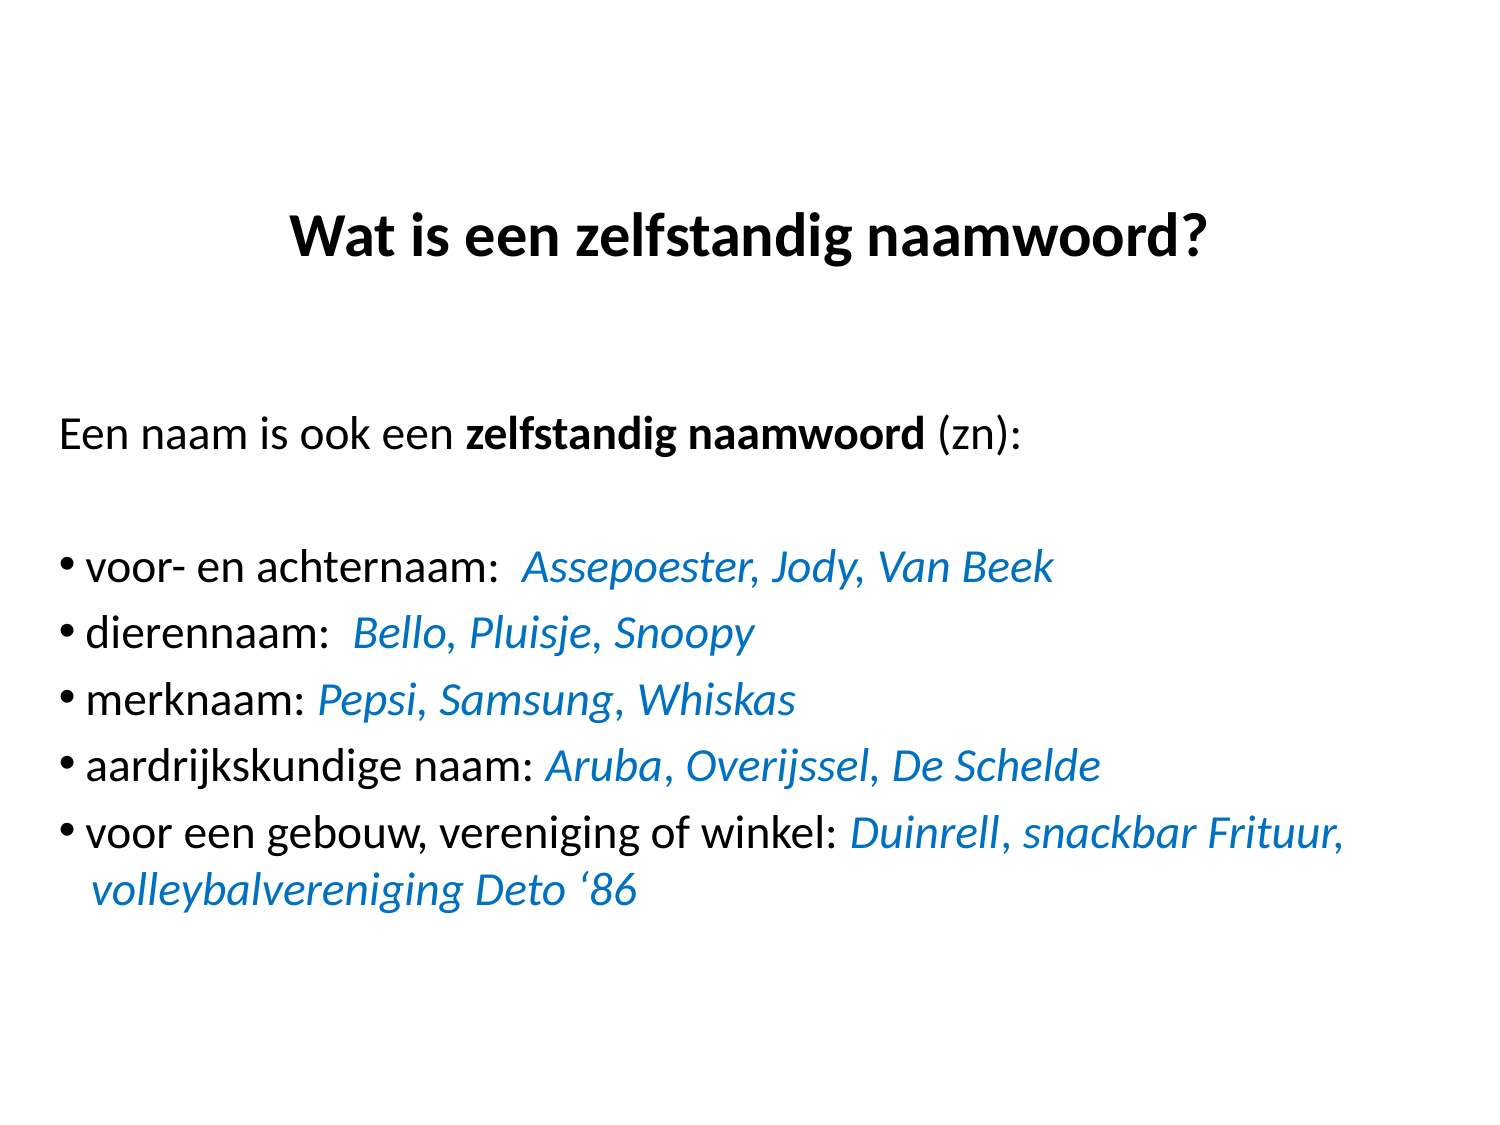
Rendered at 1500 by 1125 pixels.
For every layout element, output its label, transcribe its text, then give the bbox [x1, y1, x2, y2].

title Wat is een zelfstandig naamwoord? [75, 137, 1425, 325]
list Een naam is ook een zelfstandig naamwoord (zn): voor- en achternaam: Assepoester, Jody, Van Beek dierennaam: Bello, Pluisje, Snoopy merknaam: Pepsi, Samsung, Whiskas aardrijkskundige naam: Aruba, Overijssel, De Schelde voor een gebouw, vereniging of winkel: Duinrell, snackbar Frituur, volleybalvereniging Deto ‘86 [43, 337, 1457, 1125]
